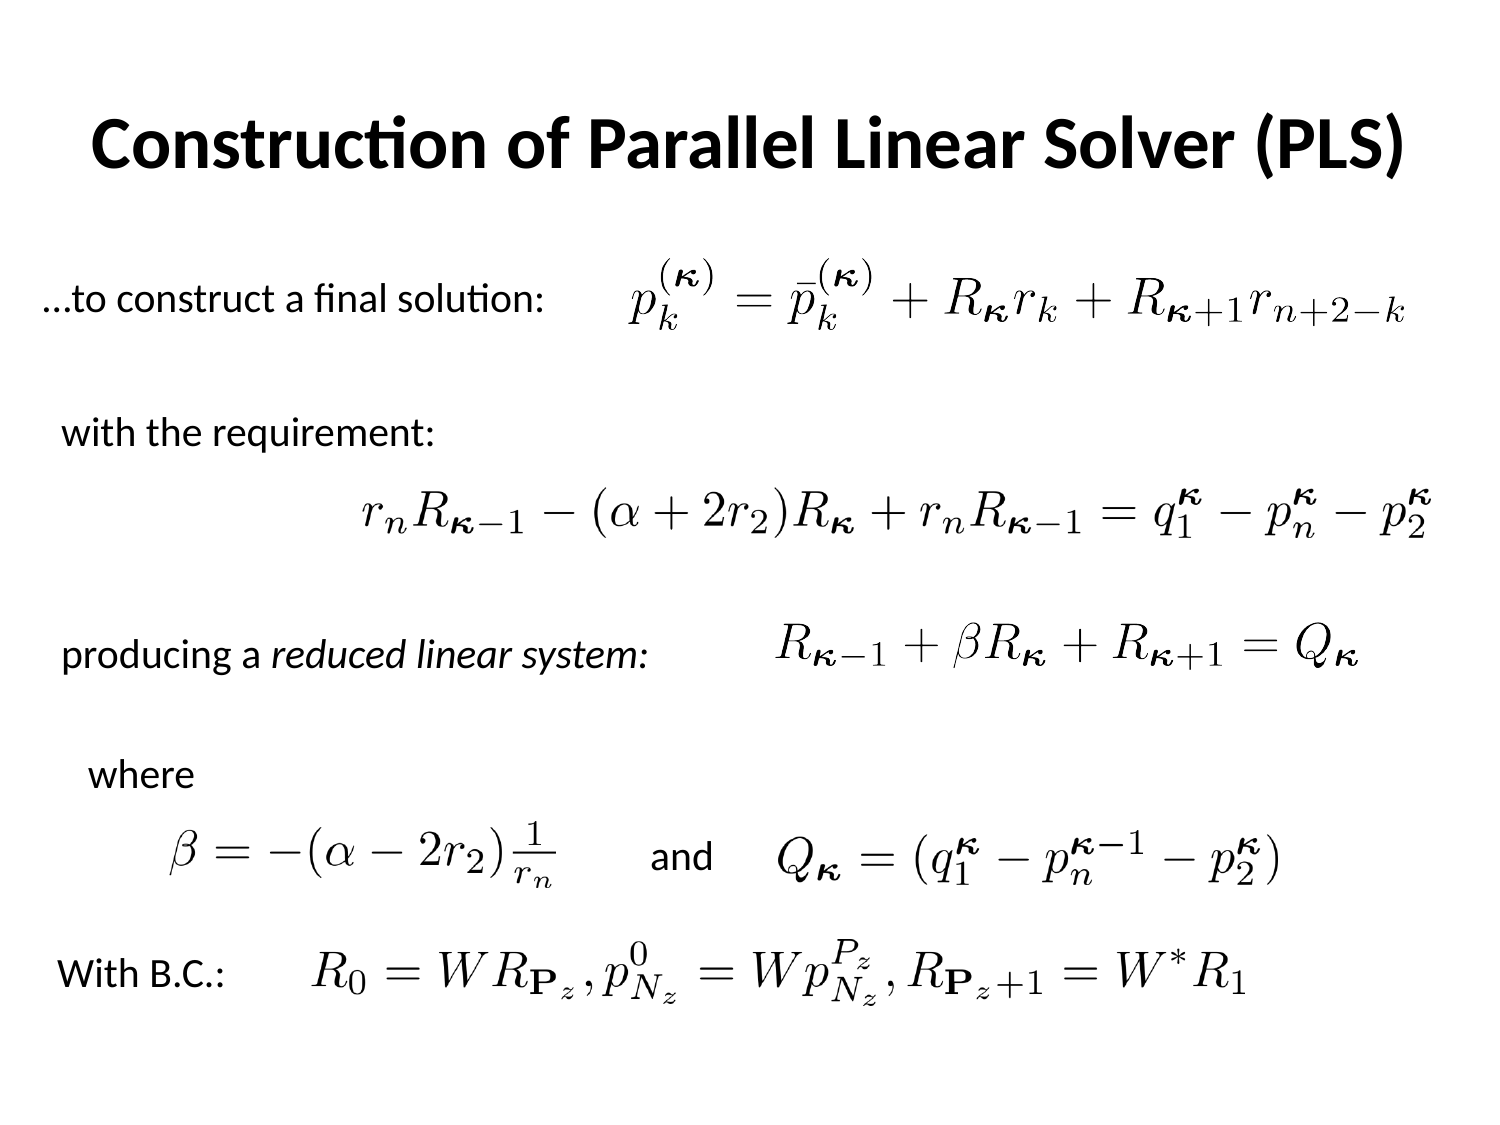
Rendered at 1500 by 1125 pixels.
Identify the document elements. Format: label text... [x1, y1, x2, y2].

title Construction of Parallel Linear Solver (PLS) [75, 45, 1425, 233]
text_box with the requirement: [46, 397, 452, 463]
text_box …to construct a final solution: [27, 263, 561, 329]
text_box With B.C.: [42, 938, 241, 1004]
picture [777, 830, 1278, 885]
picture [774, 622, 1359, 670]
picture [169, 821, 556, 888]
picture [628, 258, 1404, 330]
text_box producing a reduced linear system: [46, 619, 665, 685]
picture [362, 487, 1432, 538]
text_box where [73, 739, 211, 805]
text_box and [635, 821, 730, 887]
picture [311, 939, 1246, 1006]
